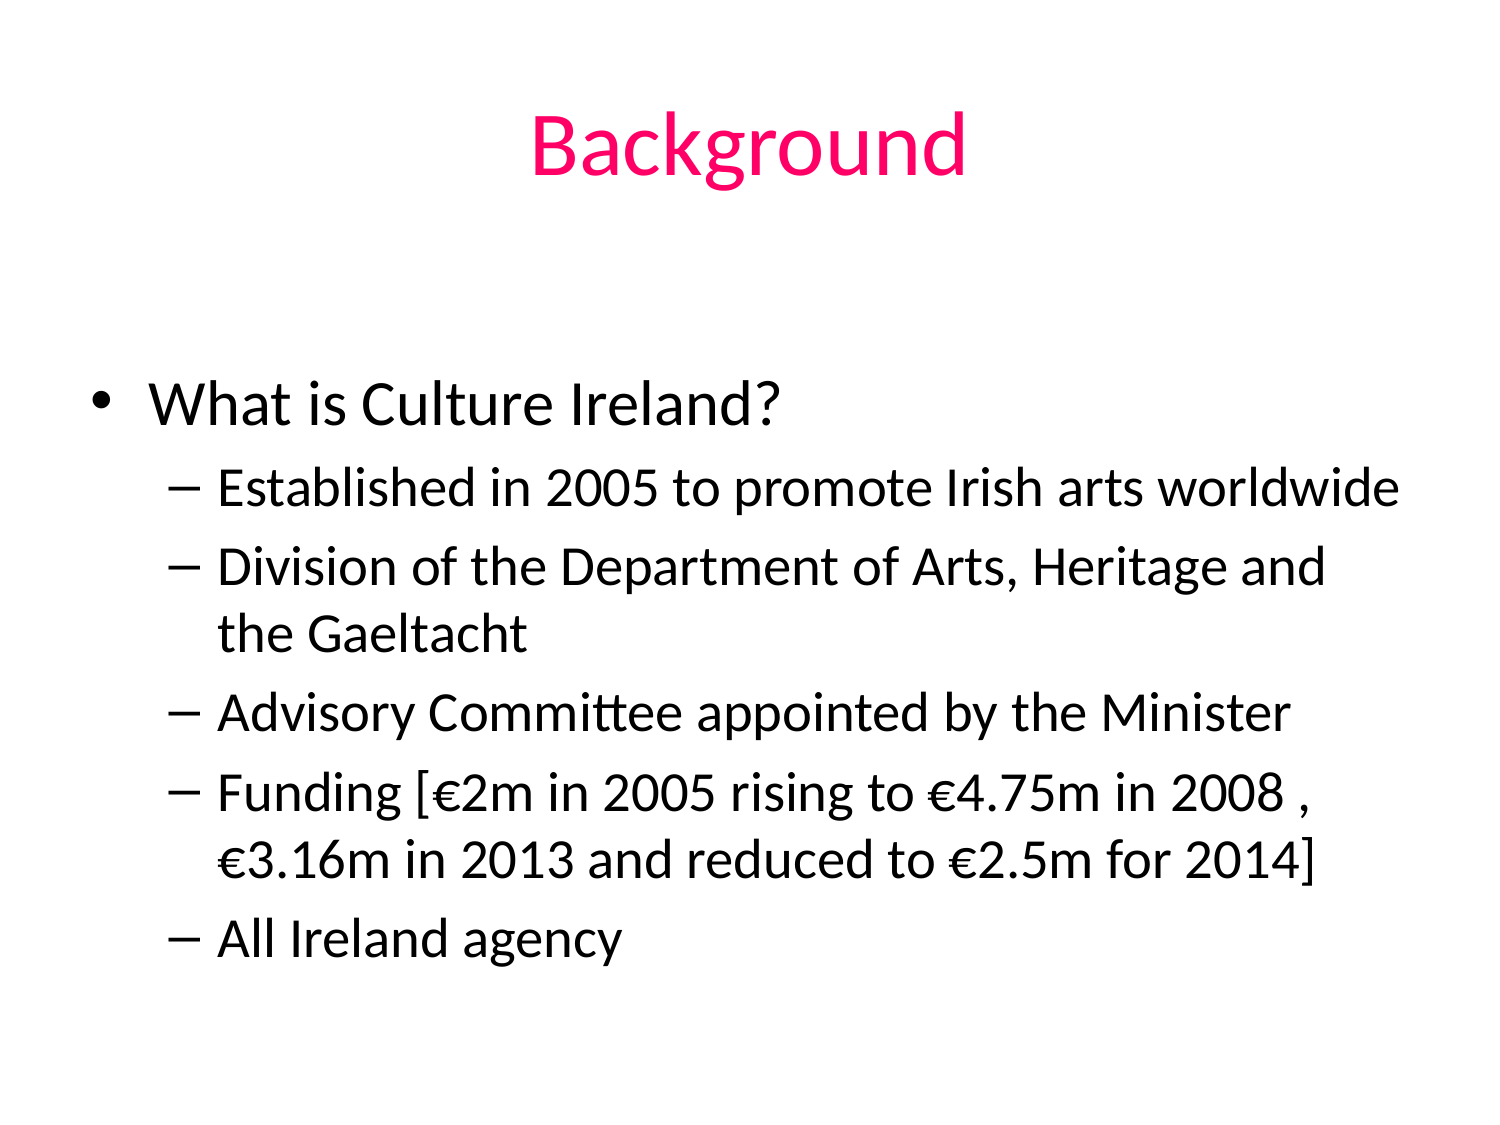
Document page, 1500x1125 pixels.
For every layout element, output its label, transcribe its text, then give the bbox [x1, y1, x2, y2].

list What is Culture Ireland? Established in 2005 to promote Irish arts worldwide Division of the Department of Arts, Heritage and the Gaeltacht Advisory Committee appointed by the Minister Funding [€2m in 2005 rising to €4.75m in 2008 , €3.16m in 2013 and reduced to €2.5m for 2014] All Ireland agency [75, 262, 1425, 1005]
title Background [75, 45, 1425, 233]
